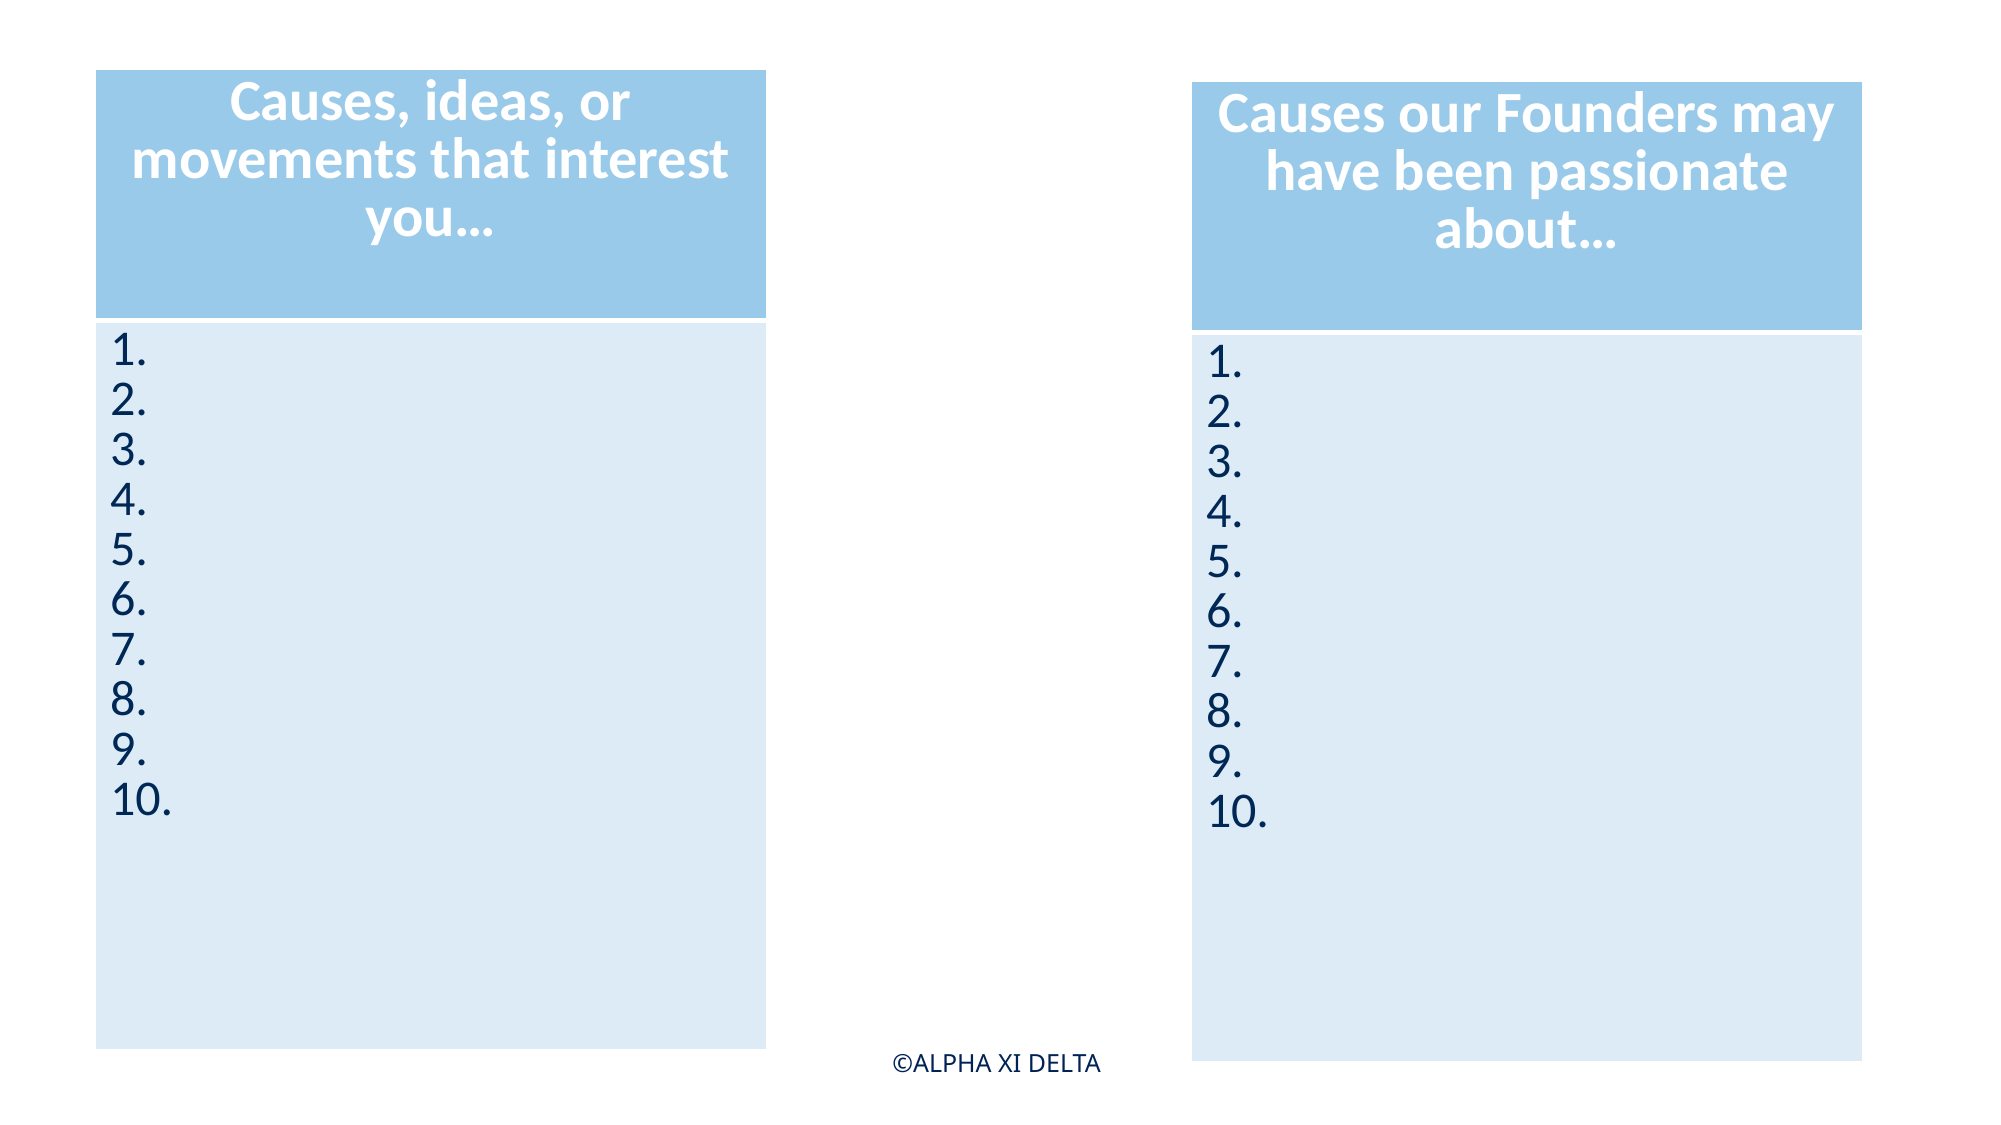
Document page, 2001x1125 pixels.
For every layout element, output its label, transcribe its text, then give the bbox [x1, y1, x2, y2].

table_cell 1. 2. 3. 4. 5. 6. 7. 8. 9. 10. [96, 323, 766, 1049]
table_header Causes, ideas, or movements that interest you… [96, 70, 766, 318]
table_cell 1. 2. 3. 4. 5. 6. 7. 8. 9. 10. [1192, 335, 1862, 1061]
table_header Causes our Founders may have been passionate about… [1192, 82, 1862, 330]
footer ©ALPHA XI DELTA [137, 1032, 1863, 1092]
